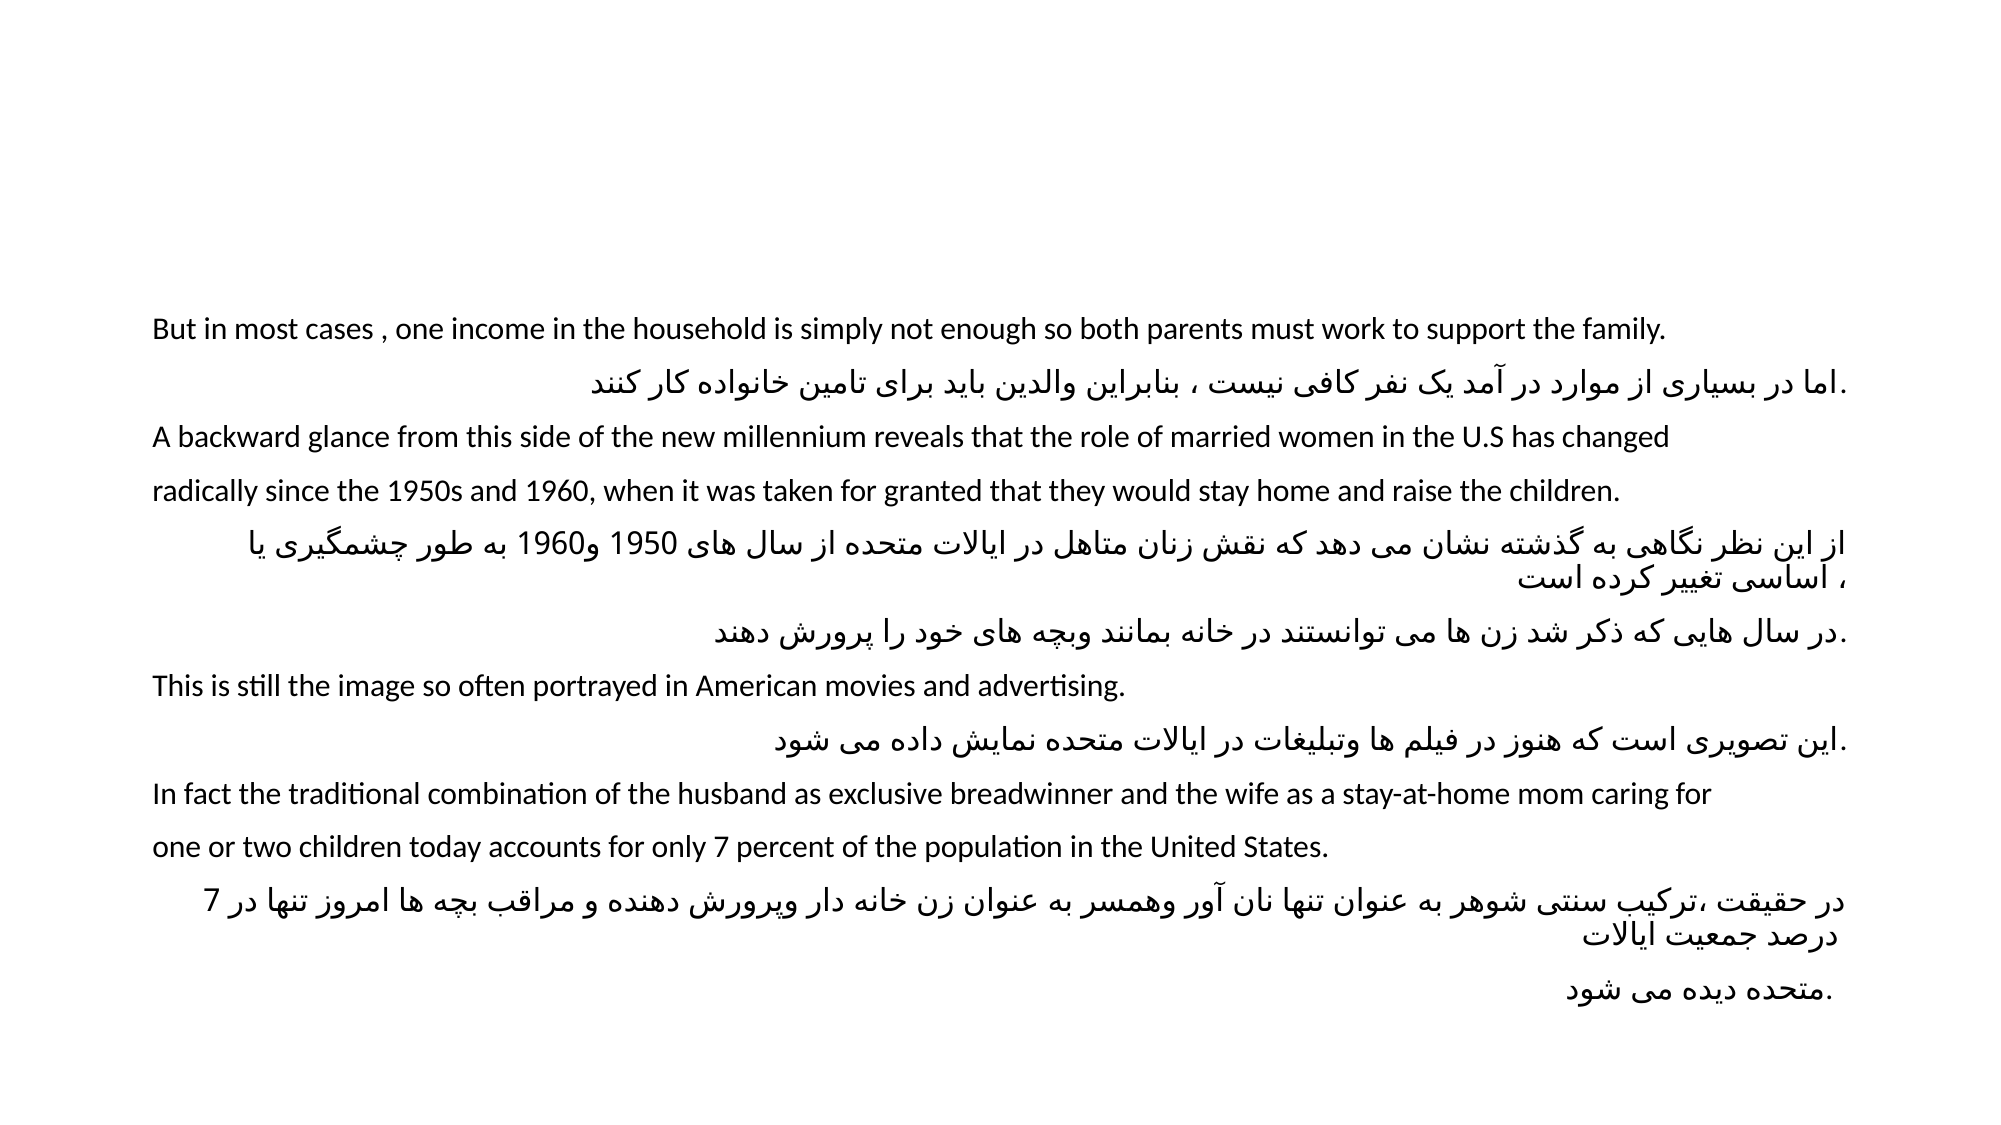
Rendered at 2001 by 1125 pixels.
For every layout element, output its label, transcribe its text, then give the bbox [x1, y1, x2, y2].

list But in most cases , one income in the household is simply not enough so both parents must work to support the family. اما در بسیاری از موارد در آمد یک نفر کافی نیست ، بنابراین والدین باید برای تامین خانواده کار کنند. A backward glance from this side of the new millennium reveals that the role of married women in the U.S has changed radically since the 1950s and 1960, when it was taken for granted that they would stay home and raise the children. از این نظر نگاهی به گذشته نشان می دهد که نقش زنان متاهل در ایالات متحده از سال های 1950 و1960 به طور چشمگیری یا اساسی تغییر کرده است ، در سال هایی که ذکر شد زن ها می توانستند در خانه بمانند وبچه های خود را پرورش دهند. This is still the image so often portrayed in American movies and advertising. این تصویری است که هنوز در فیلم ها وتبلیغات در ایالات متحده نمایش داده می شود. In fact the traditional combination of the husband as exclusive breadwinner and the wife as a stay-at-home mom caring for one or two children today accounts for only 7 percent of the population in the United States. در حقیقت ،ترکیب سنتی شوهر به عنوان تنها نان آور وهمسر به عنوان زن خانه دار وپرورش دهنده و مراقب بچه ها امروز تنها در 7 درصد جمعیت ایالات متحده دیده می شود. [137, 305, 1863, 1019]
